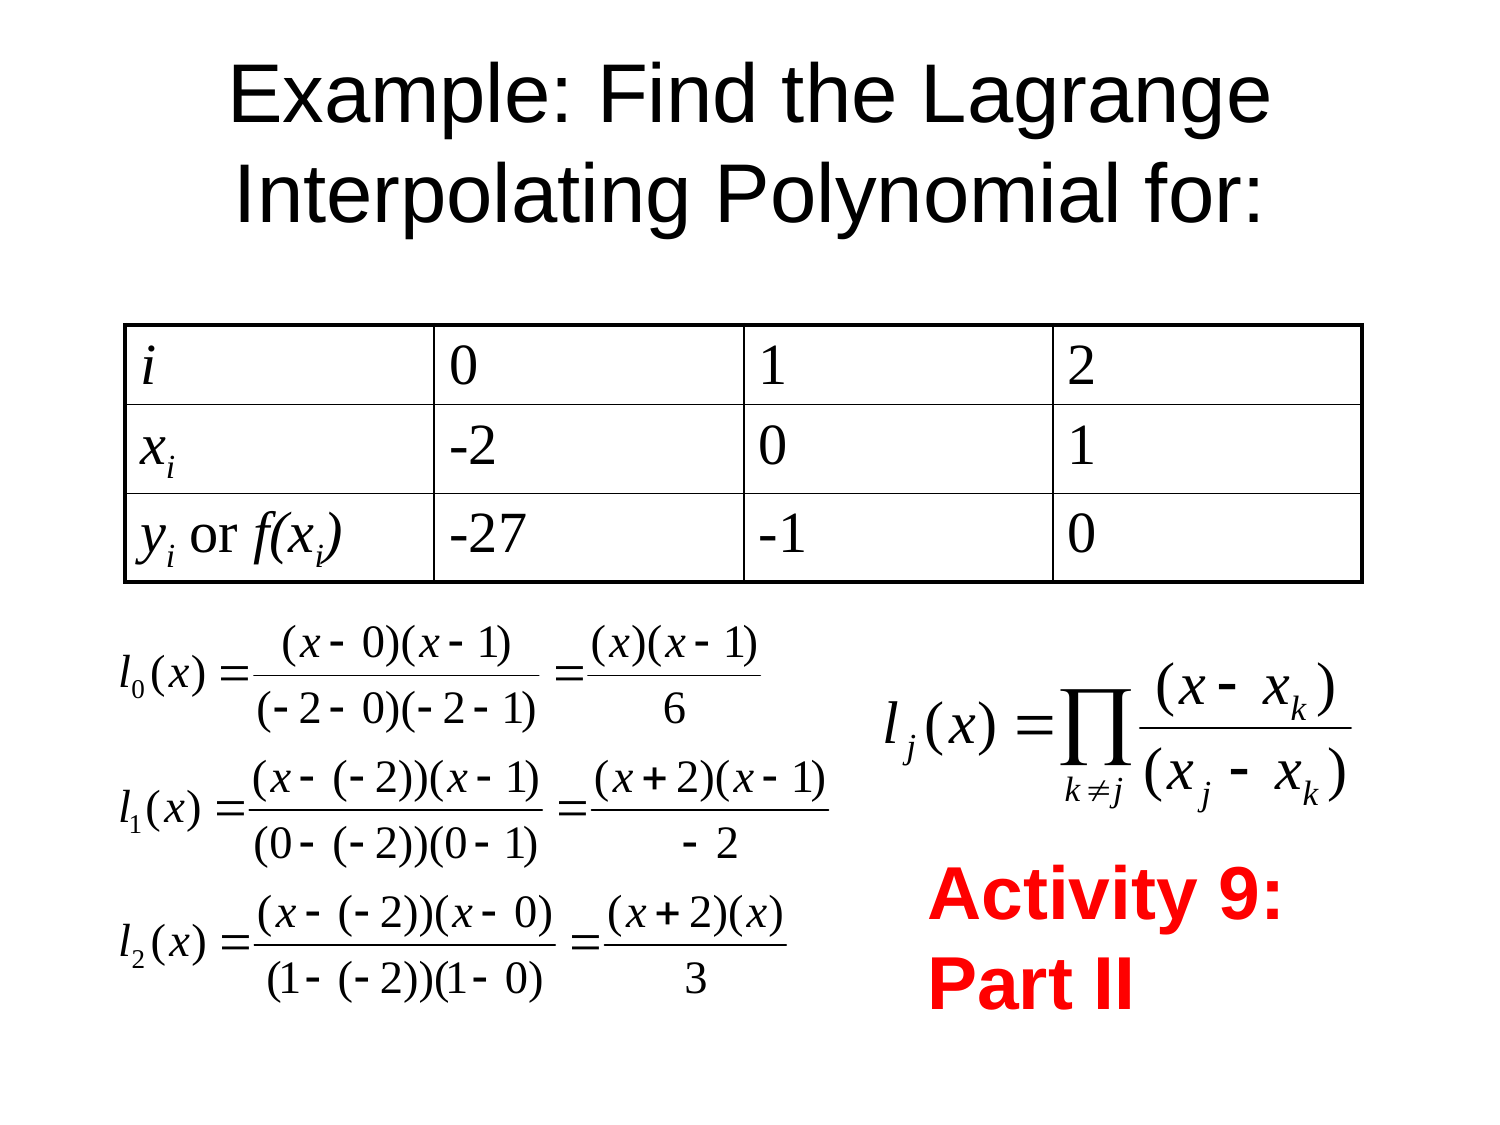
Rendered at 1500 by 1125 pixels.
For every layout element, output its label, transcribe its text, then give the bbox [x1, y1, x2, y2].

table_header 1 [745, 327, 1052, 404]
title Example: Find the Lagrange Interpolating Polynomial for: [74, 44, 1426, 233]
table_cell -2 [435, 405, 743, 493]
table_header 0 [435, 327, 743, 404]
table_cell 0 [1054, 494, 1360, 580]
table_cell xi [127, 405, 433, 493]
table_cell -27 [435, 494, 743, 580]
table_cell 1 [1054, 405, 1360, 493]
table_cell -1 [745, 494, 1052, 580]
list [112, 612, 838, 1013]
table_header i [127, 327, 433, 404]
table_cell yi or f(xi) [127, 494, 433, 580]
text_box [874, 637, 1363, 824]
table_header 2 [1054, 327, 1360, 404]
table_cell 0 [745, 405, 1052, 493]
text_box Activity 9: Part II [912, 837, 1425, 1033]
